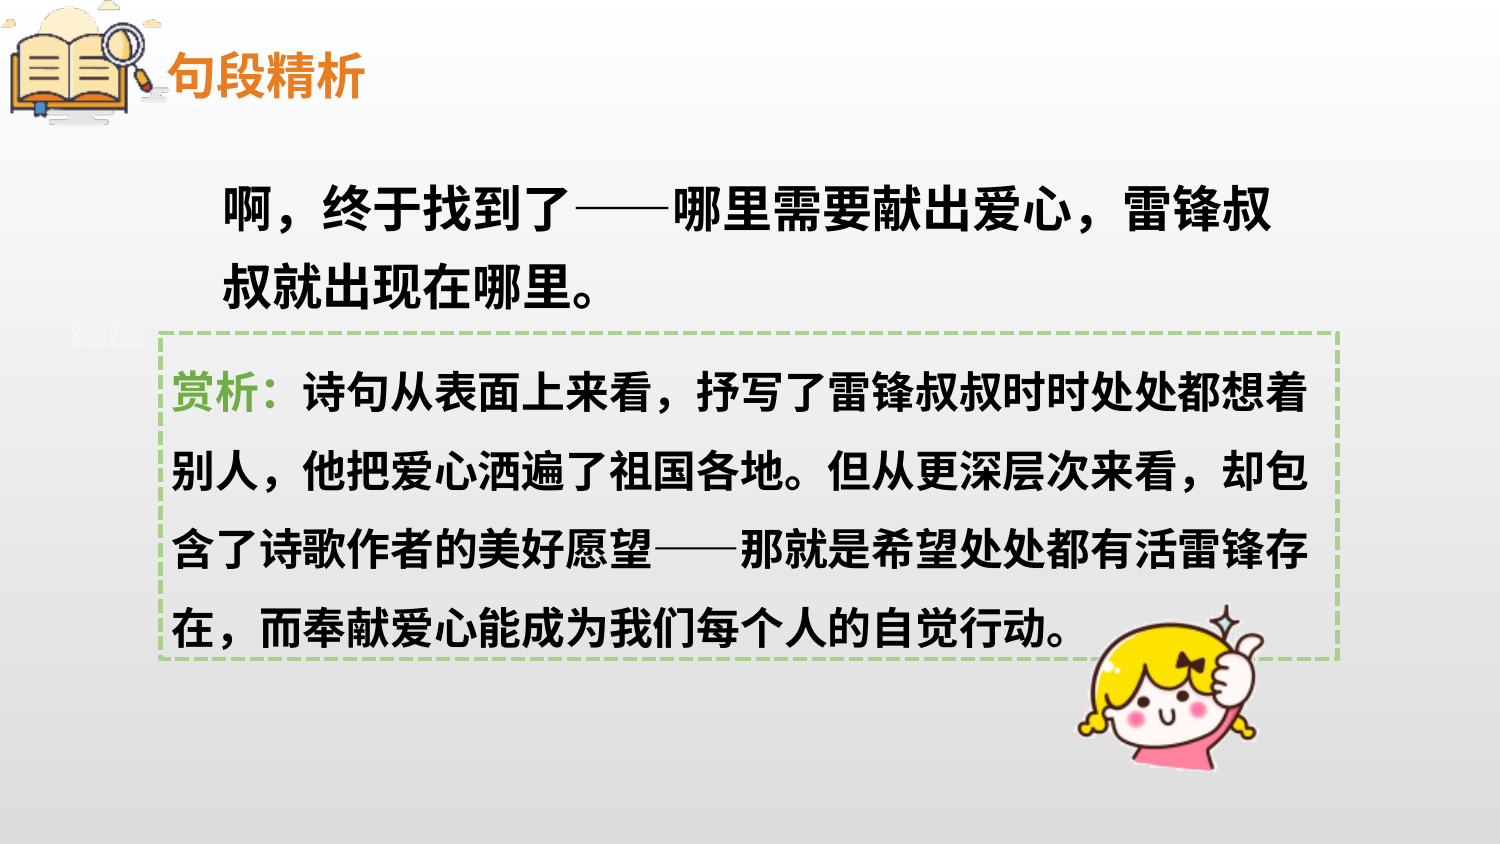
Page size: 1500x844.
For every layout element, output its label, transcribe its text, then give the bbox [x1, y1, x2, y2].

text_box 赏析：诗句从表面上来看，抒写了雷锋叔叔时时处处都想着别人，他把爱心洒遍了祖国各地。但从更深层次来看，却包含了诗歌作者的美好愿望——那就是希望处处都有活雷锋存 在，而奉献爱心能成为我们每个人的自觉行动。 [160, 332, 1338, 659]
text_box 啊，终于找到了——哪里需要献出爱心，雷锋叔叔就出现在哪里。 [211, 153, 1319, 321]
picture [1072, 597, 1271, 776]
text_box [0, 0, 386, 128]
